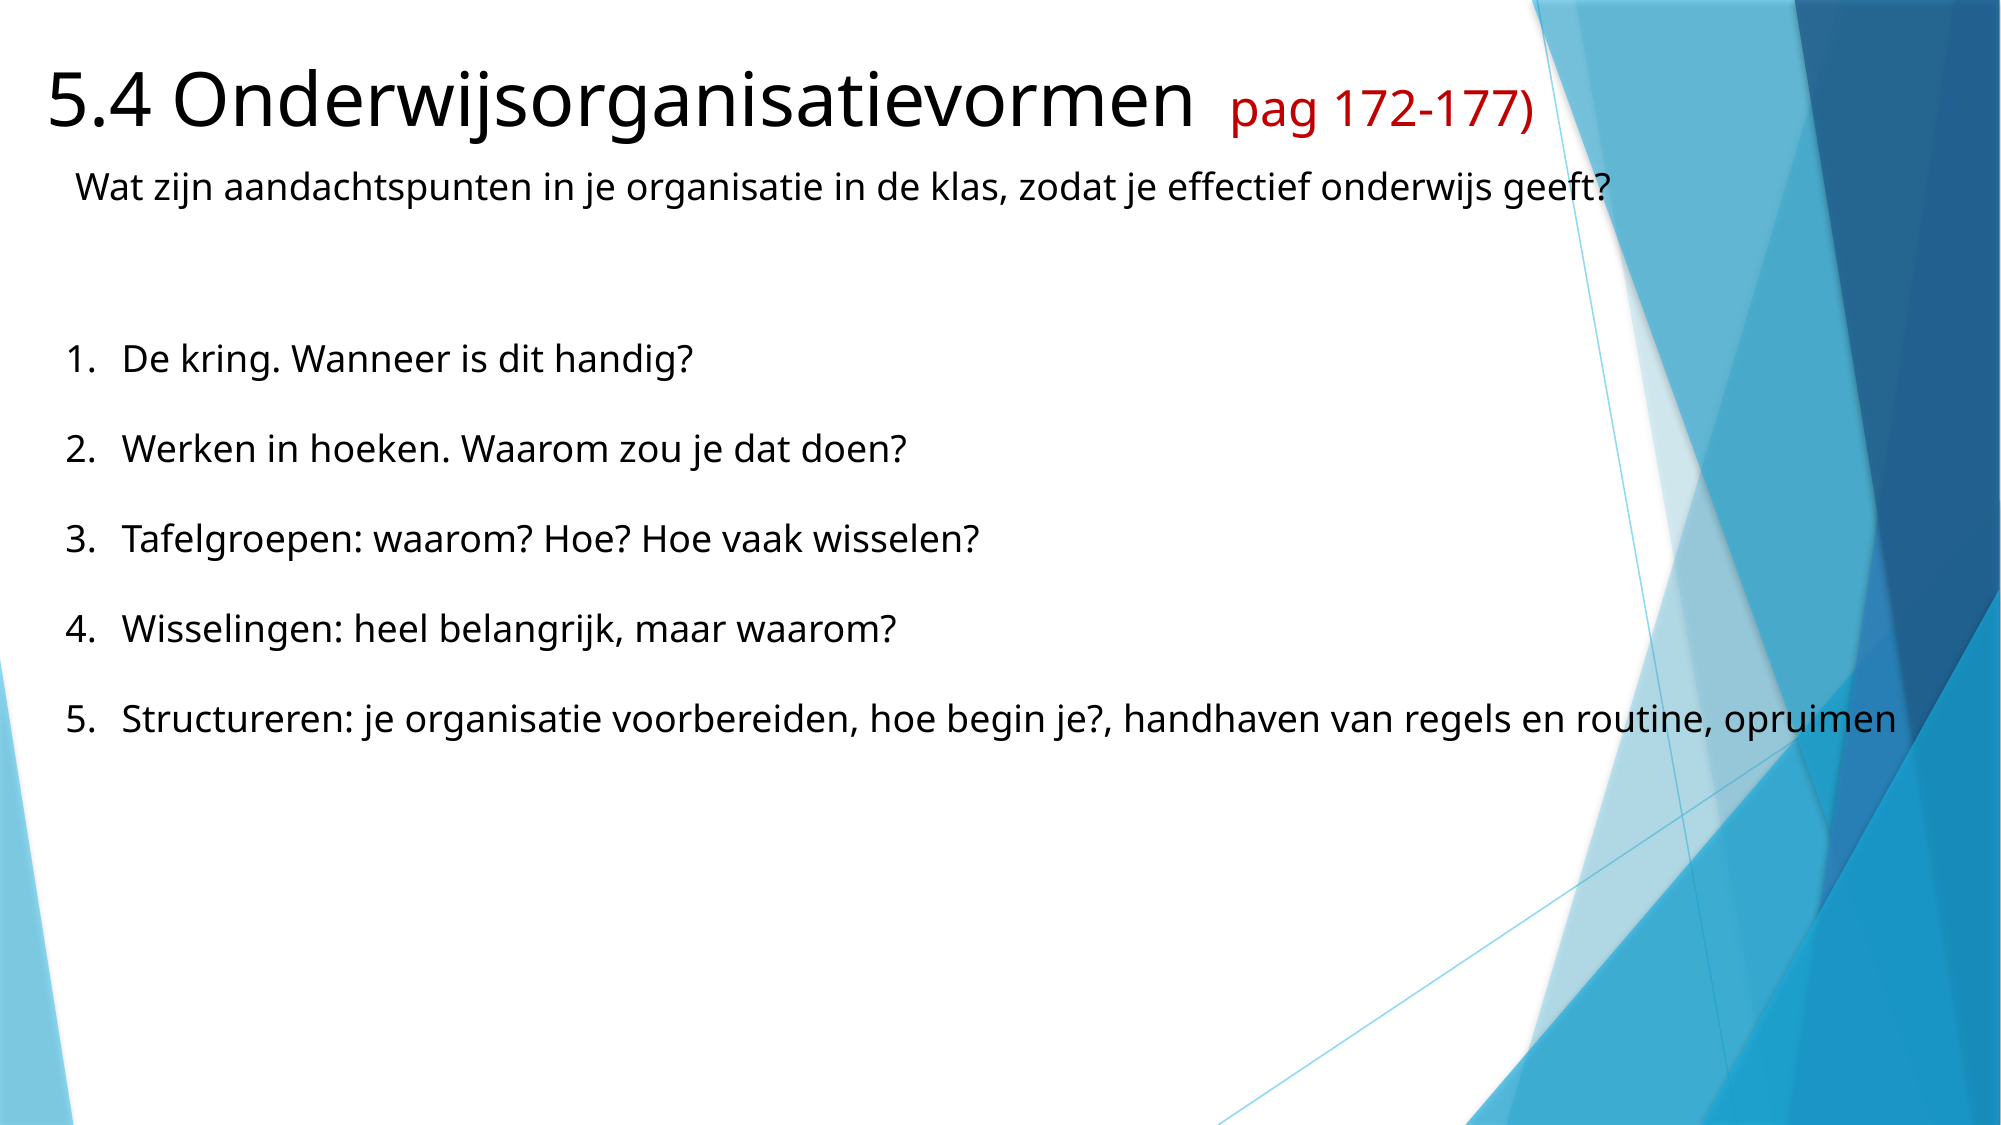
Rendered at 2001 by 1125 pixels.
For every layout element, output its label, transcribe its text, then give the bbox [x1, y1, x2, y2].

text_box Wat zijn aandachtspunten in je organisatie in de klas, zodat je effectief onderwijs geeft? [60, 155, 1628, 215]
text_box De kring. Wanneer is dit handig? Werken in hoeken. Waarom zou je dat doen? Tafelgroepen: waarom? Hoe? Hoe vaak wisselen? Wisselingen: heel belangrijk, maar waarom? Structureren: je organisatie voorbereiden, hoe begin je?, handhaven van regels en routine, opruimen [50, 328, 1914, 838]
text_box 5.4 Onderwijsorganisatievormen pag 172-177) [31, 43, 1550, 149]
